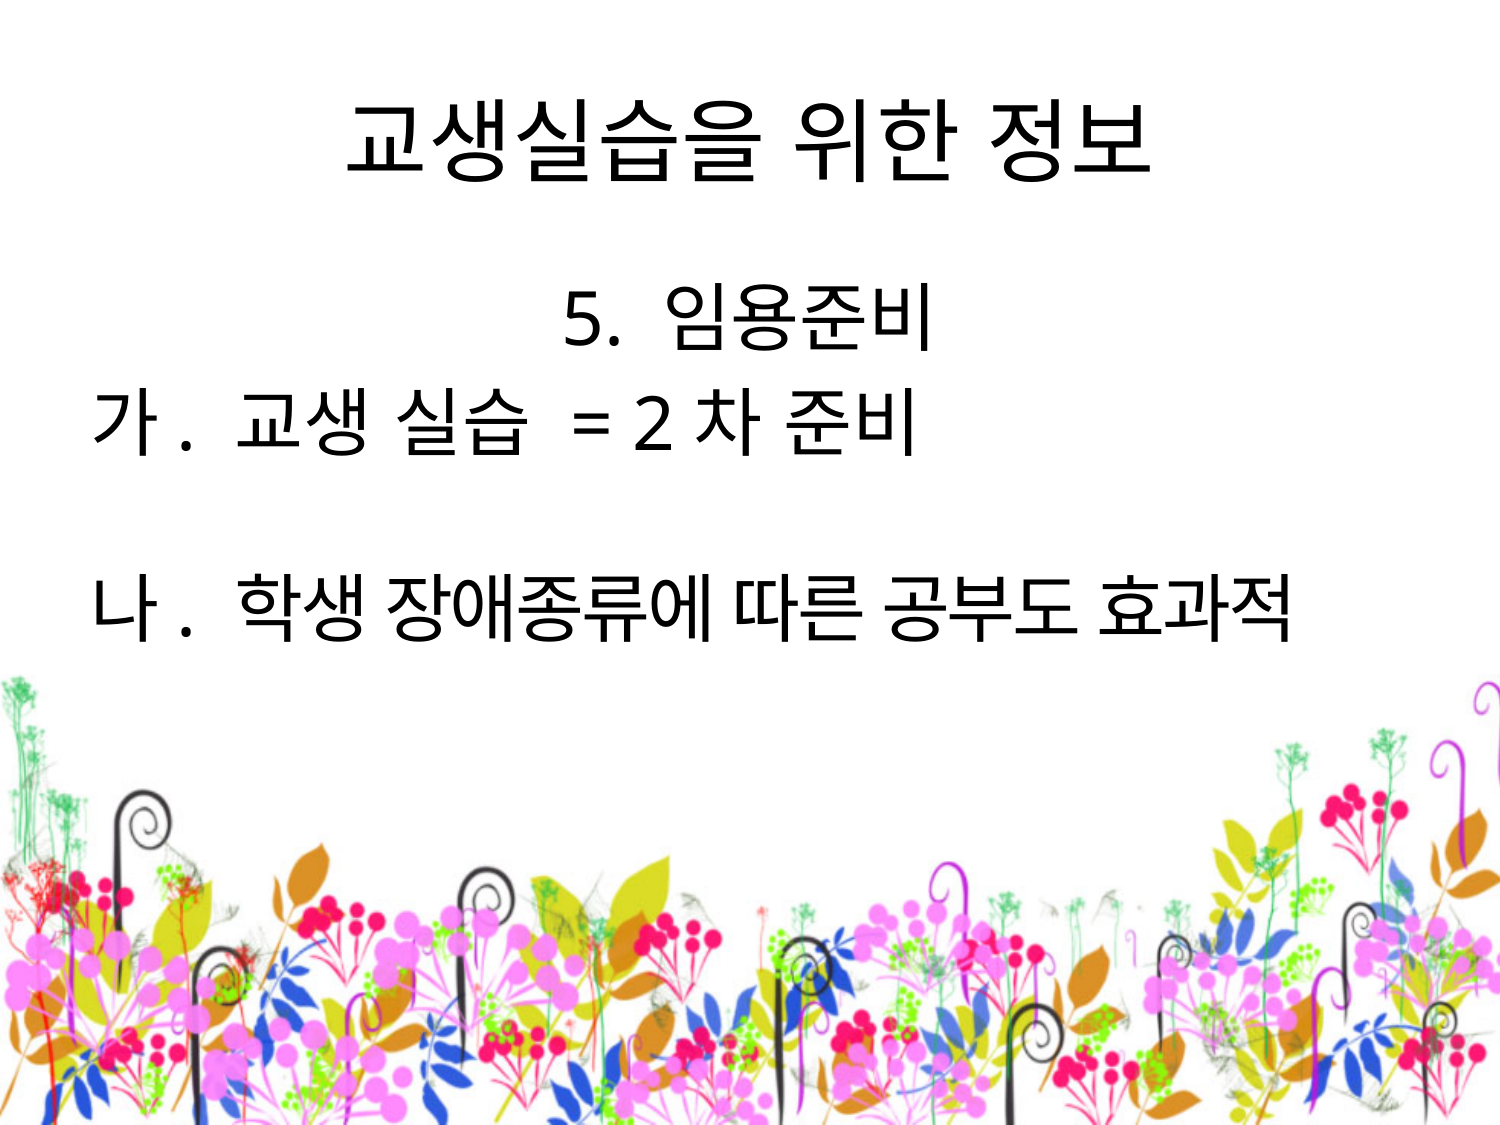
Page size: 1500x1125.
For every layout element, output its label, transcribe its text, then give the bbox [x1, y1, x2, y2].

title 교생실습을 위한 정보 [75, 45, 1425, 233]
list 5. 임용준비 가. 교생 실습 = 2차 준비 나. 학생 장애종류에 따른 공부도 효과적 [75, 262, 1425, 1005]
picture [0, 0, 1500, 1125]
